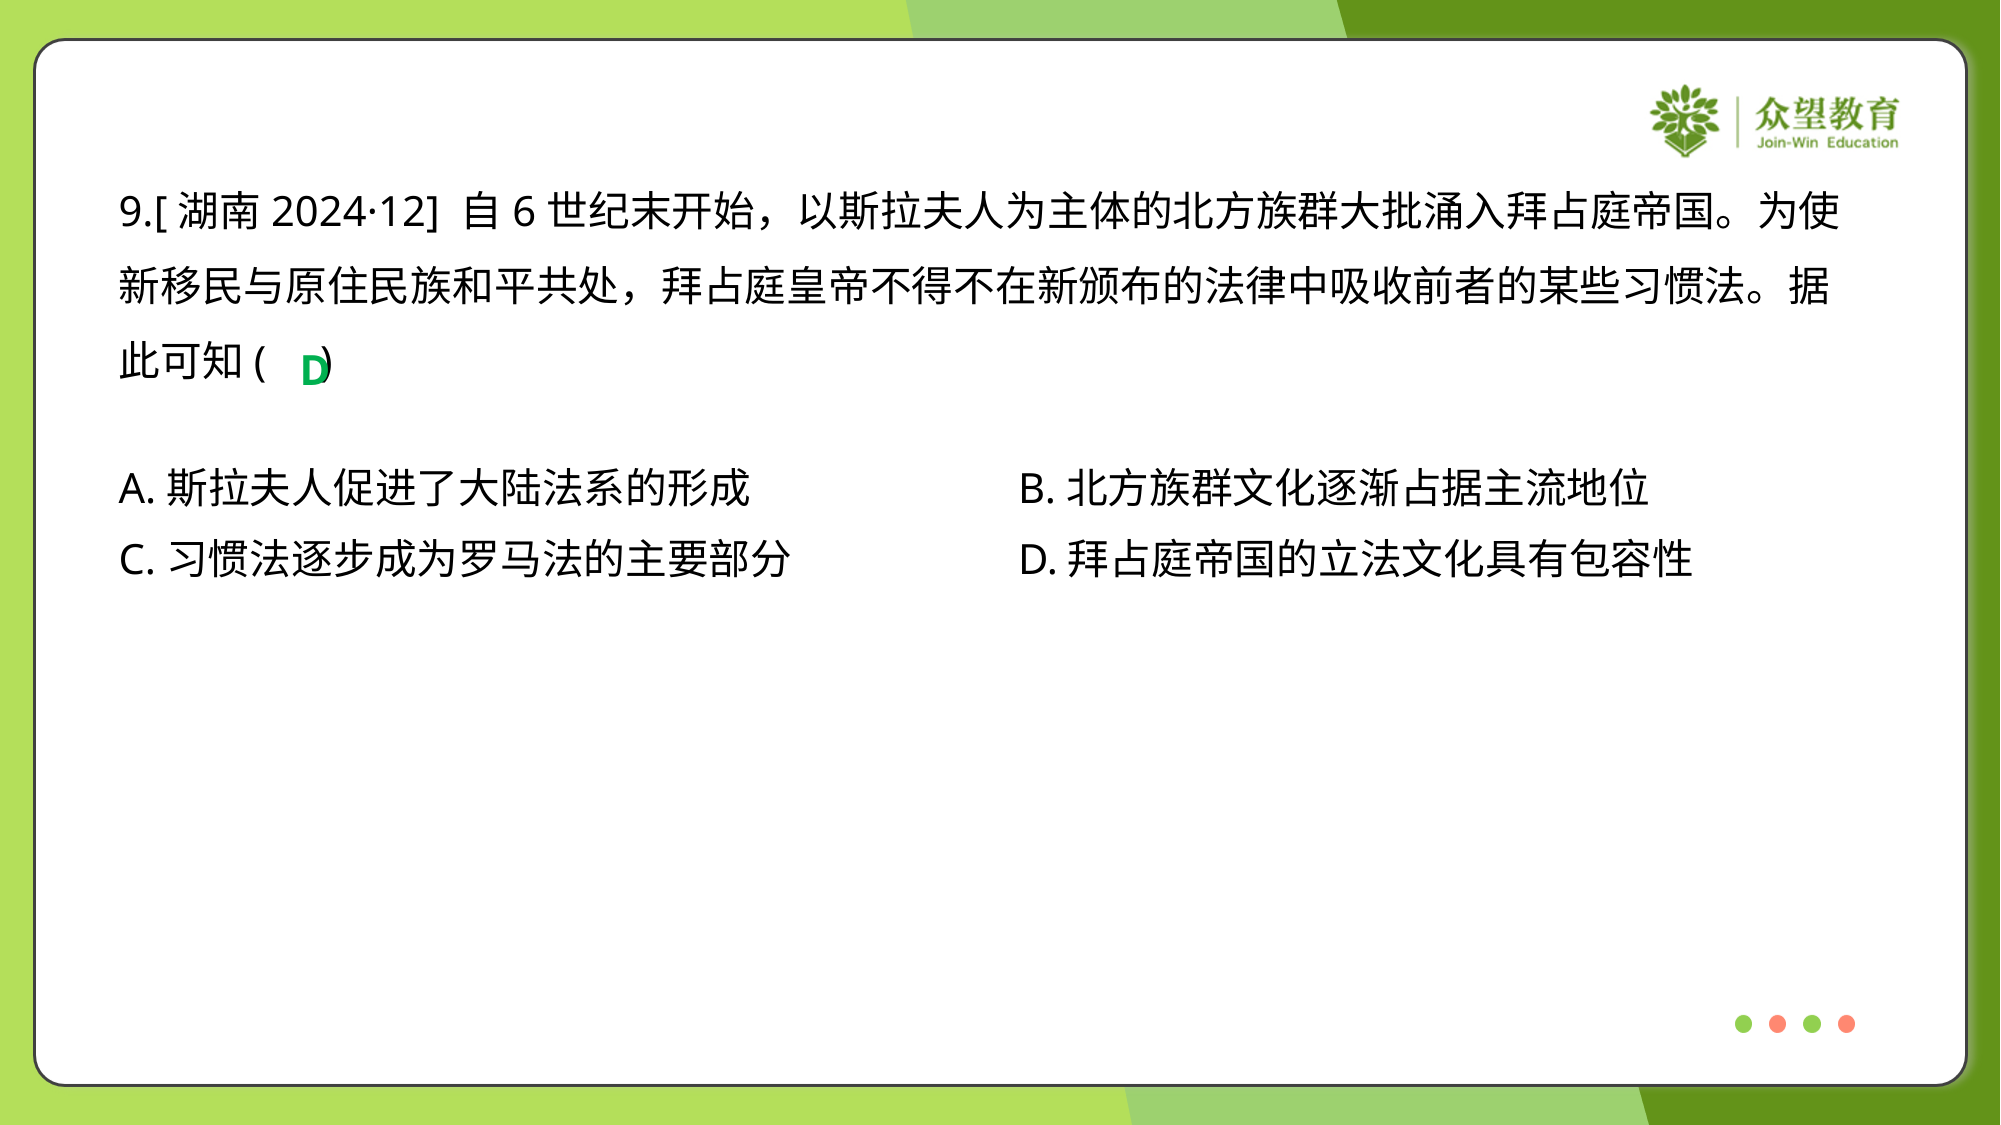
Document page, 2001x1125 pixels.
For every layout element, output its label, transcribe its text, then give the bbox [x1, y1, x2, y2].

picture [0, 0, 2000, 1125]
text_box A.斯拉夫人促进了大陆法系的形成 B.北方族群文化逐渐占据主流地位 C.习惯法逐步成为罗马法的主要部分 D.拜占庭帝国的立法文化具有包容性 [118, 436, 1883, 576]
text_box D [283, 322, 347, 387]
text_box 9.[湖南2024·12] 自6世纪末开始，以斯拉夫人为主体的北方族群大批涌入拜占庭帝国。为使 新移民与原住民族和平共处，拜占庭皇帝不得不在新颁布的法律中吸收前者的某些习惯法。据 此可知( ) [118, 159, 1883, 373]
